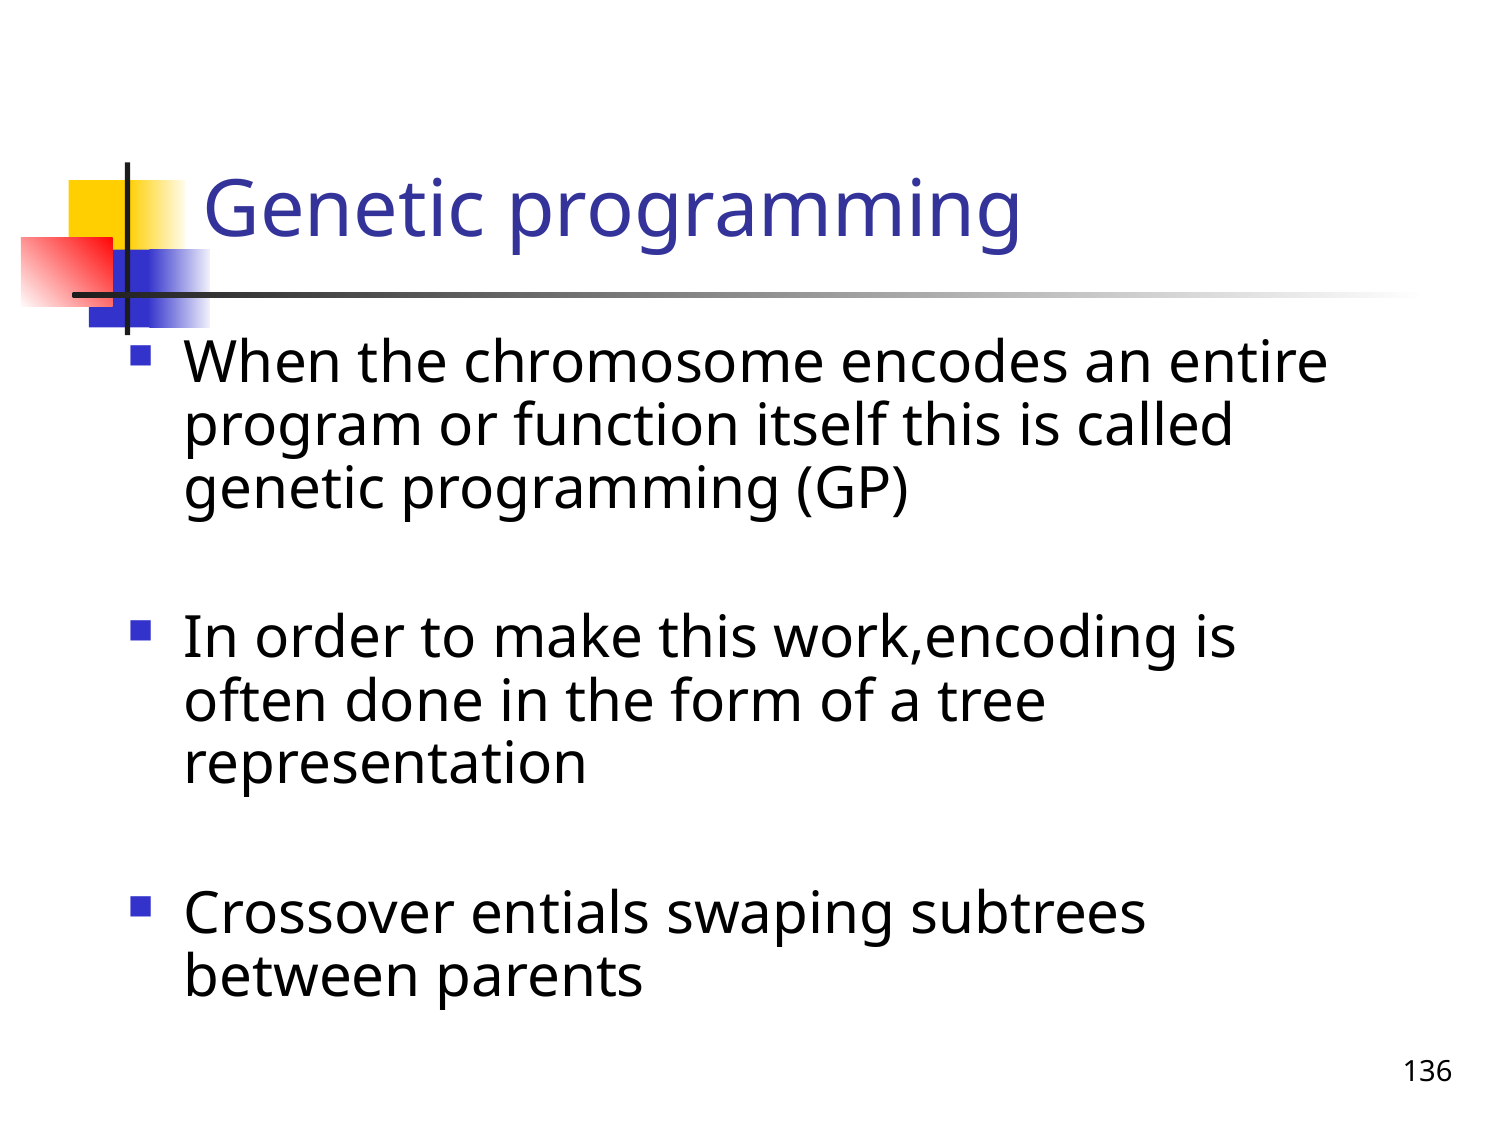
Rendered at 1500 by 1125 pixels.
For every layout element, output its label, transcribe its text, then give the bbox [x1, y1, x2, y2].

list When the chromosome encodes an entire program or function itself this is called genetic programming (GP) In order to make this work,encoding is often done in the form of a tree representation Crossover entials swaping subtrees between parents [112, 324, 1388, 1001]
slide_number 136 [1154, 1023, 1468, 1100]
title Genetic programming [187, 124, 1467, 260]
